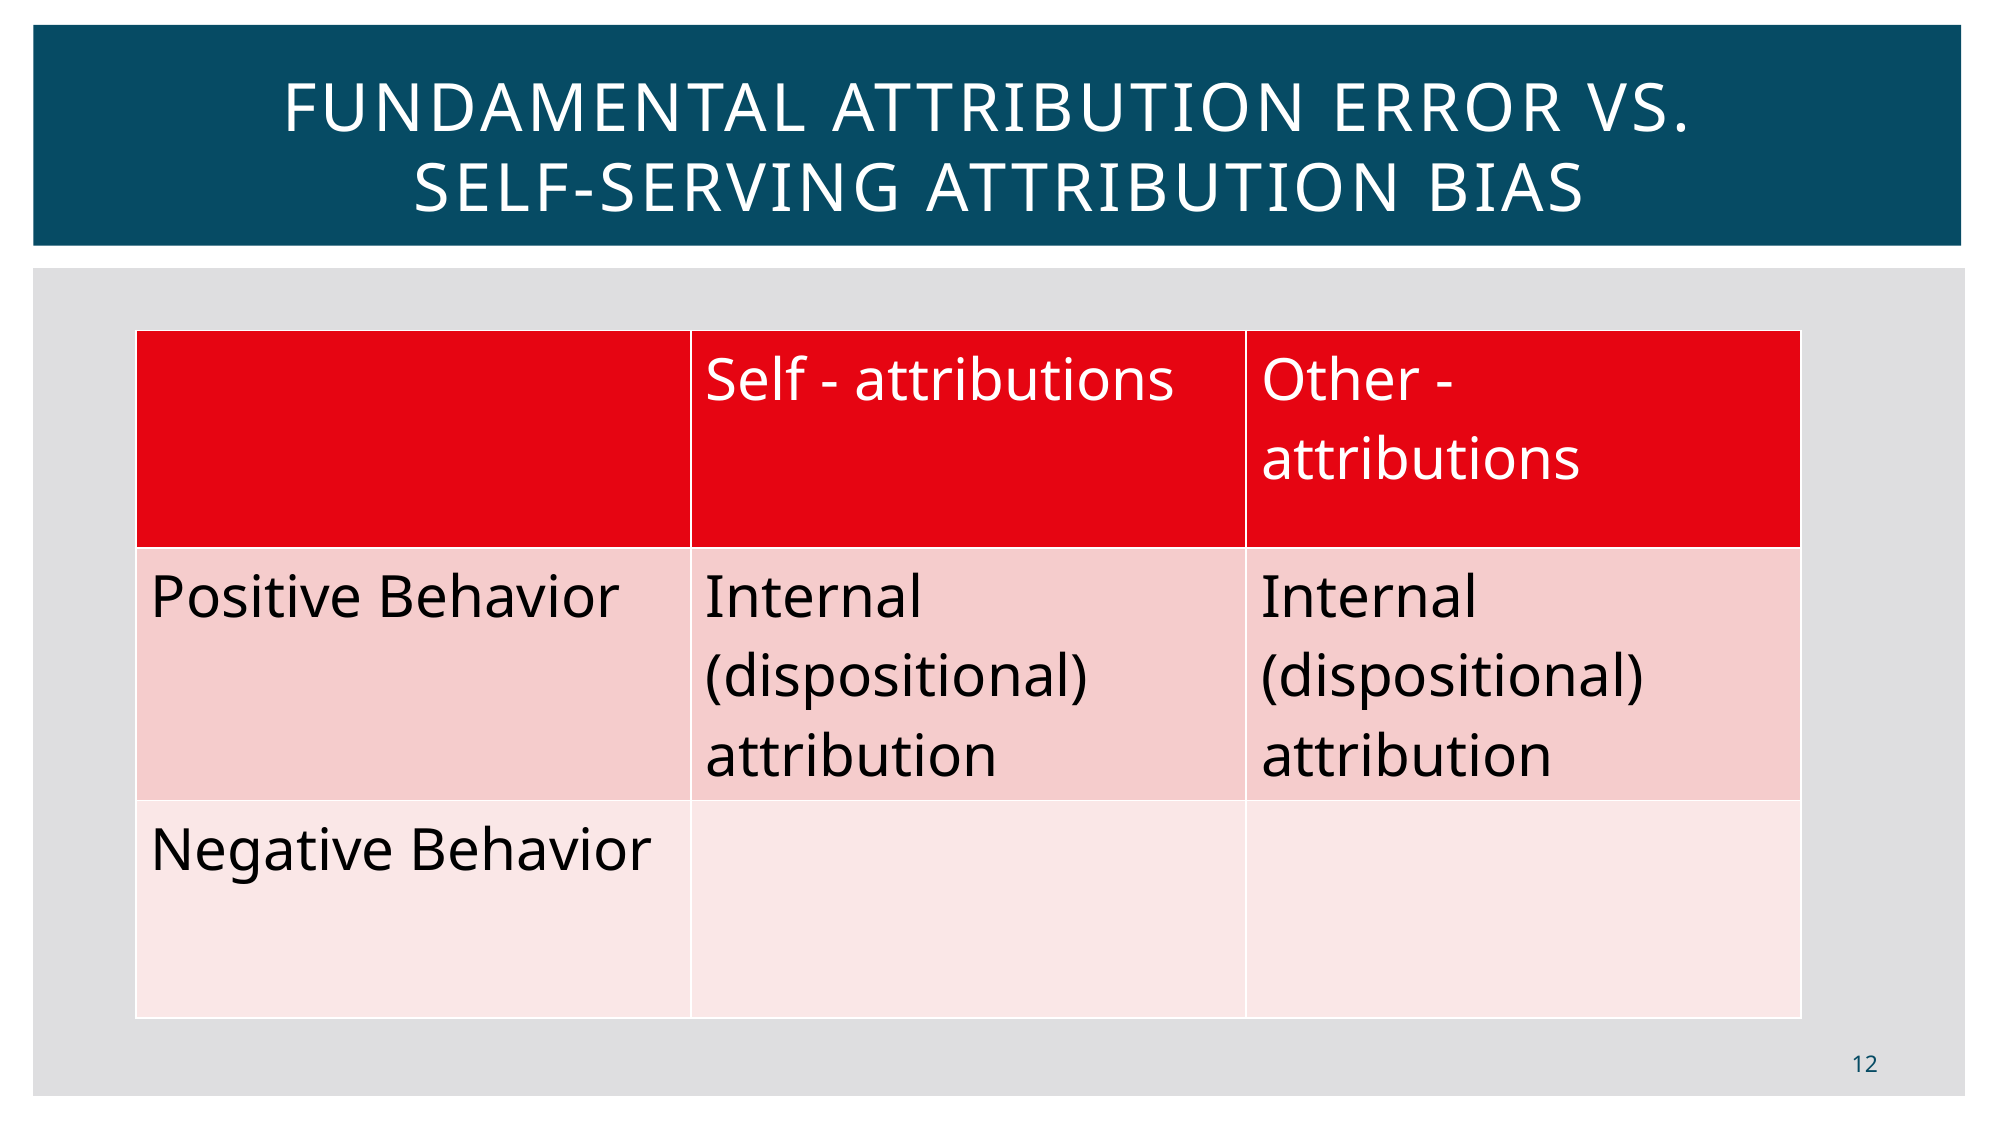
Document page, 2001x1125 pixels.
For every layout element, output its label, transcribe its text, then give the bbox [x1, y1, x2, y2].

table_cell Internal (dispositional) attribution [1247, 549, 1800, 800]
table_header Self - attributions [692, 331, 1245, 547]
table_cell Positive Behavior [137, 549, 690, 800]
table_header Other - attributions [1247, 331, 1800, 547]
table_cell Negative Behavior [137, 801, 690, 1017]
table_header [137, 331, 690, 547]
slide_number 12 [1800, 1041, 1930, 1089]
title Fundamental Attribution error VS. Self-serving attribution bias [83, 58, 1917, 232]
table_cell Internal (dispositional) attribution [692, 549, 1245, 800]
table_cell [692, 801, 1245, 1017]
table_cell [1247, 801, 1800, 1017]
